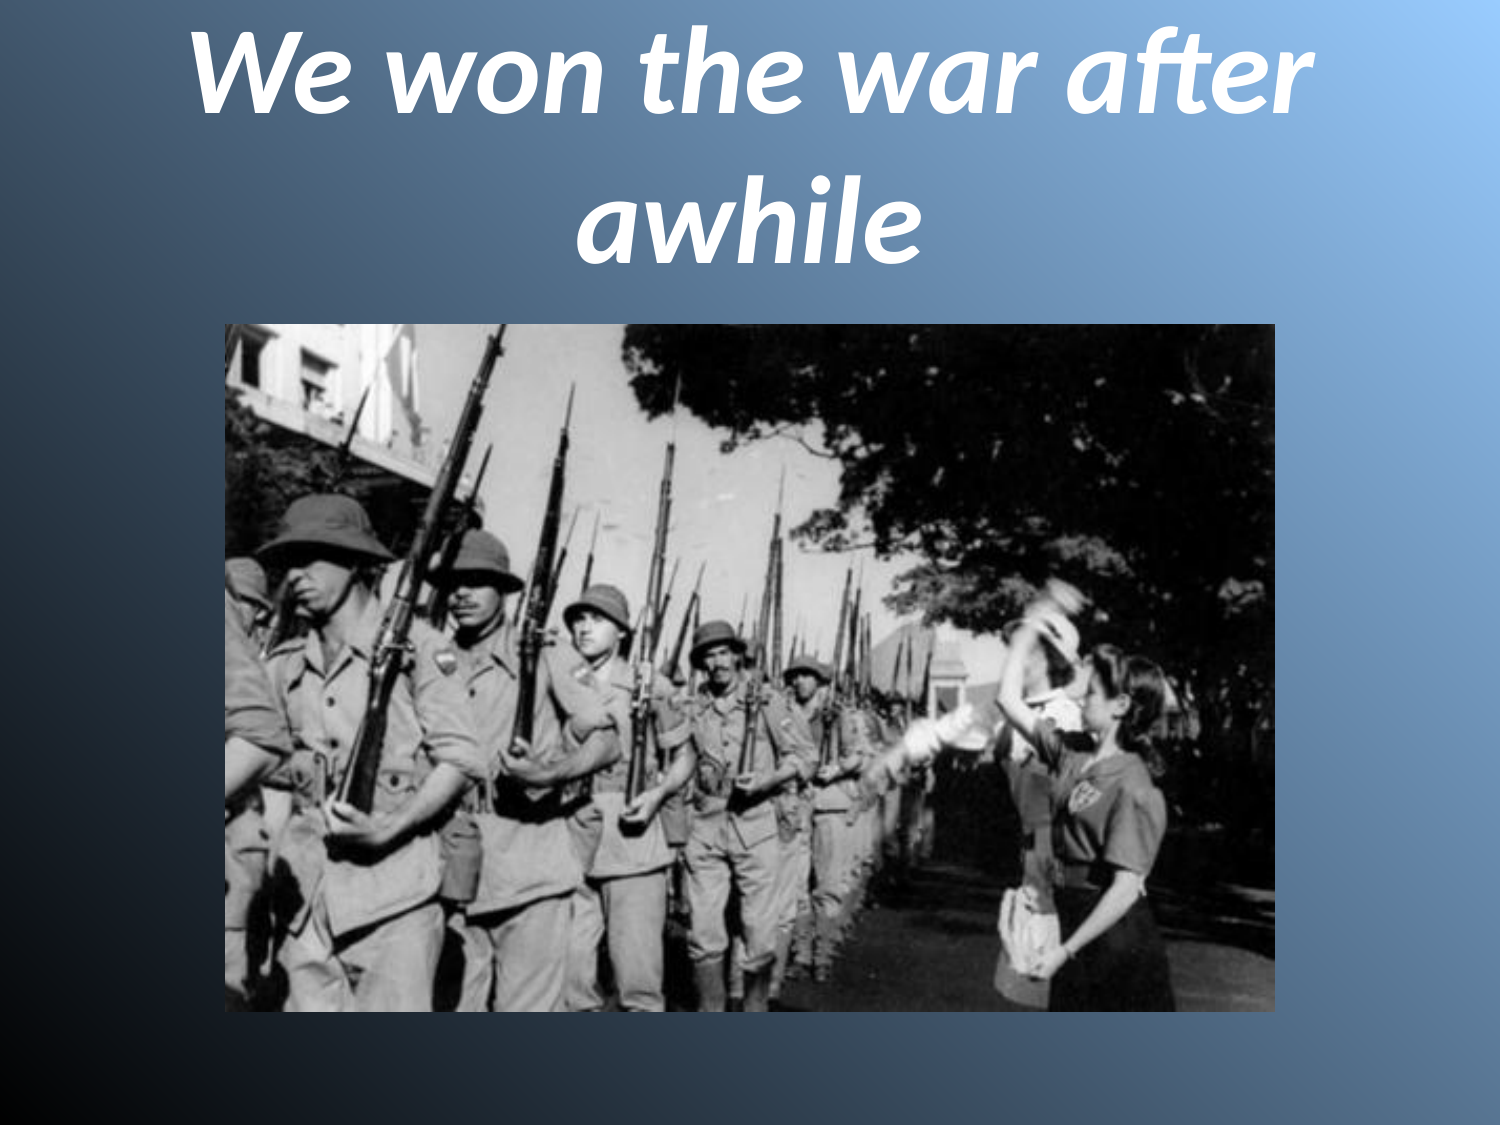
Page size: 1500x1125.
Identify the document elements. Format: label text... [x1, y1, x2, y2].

title We won the war after awhile [74, 44, 1426, 233]
picture [224, 324, 1276, 1012]
